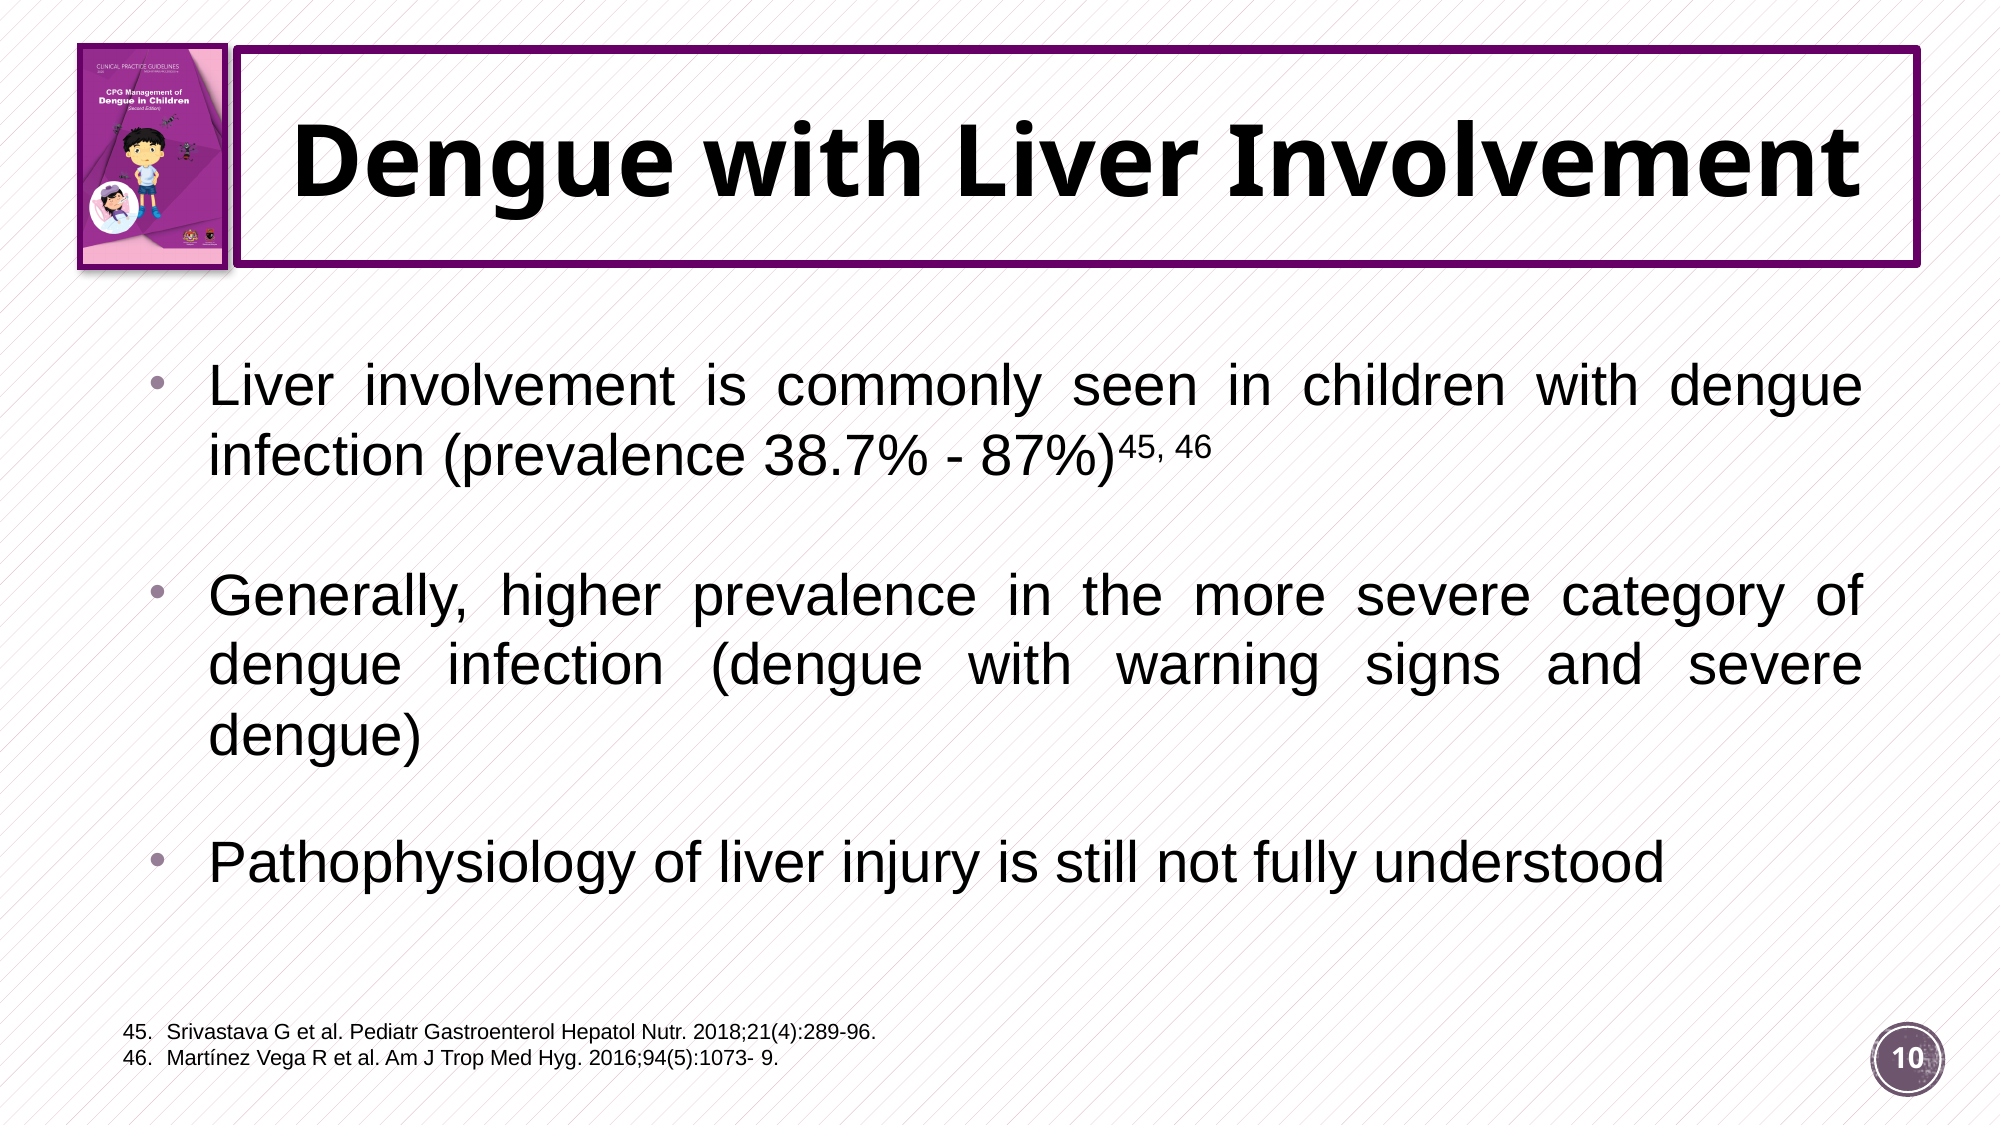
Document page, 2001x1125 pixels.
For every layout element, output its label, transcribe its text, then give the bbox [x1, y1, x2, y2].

picture [83, 49, 222, 264]
text_box Srivastava G et al. Pediatr Gastroenterol Hepatol Nutr. 2018;21(4):289-96. Martínez Vega R et al. Am J Trop Med Hyg. 2016;94(5):1073- 9. [108, 1009, 1856, 1078]
list Liver involvement is commonly seen in children with dengue infection (prevalence 38.7% - 87%)45, 46 Generally, higher prevalence in the more severe category of dengue infection (dengue with warning signs and severe dengue) Pathophysiology of liver injury is still not fully understood [133, 339, 1882, 949]
slide_number 10 [1855, 1028, 1961, 1089]
text_box Dengue with Liver Involvement [237, 49, 1918, 264]
